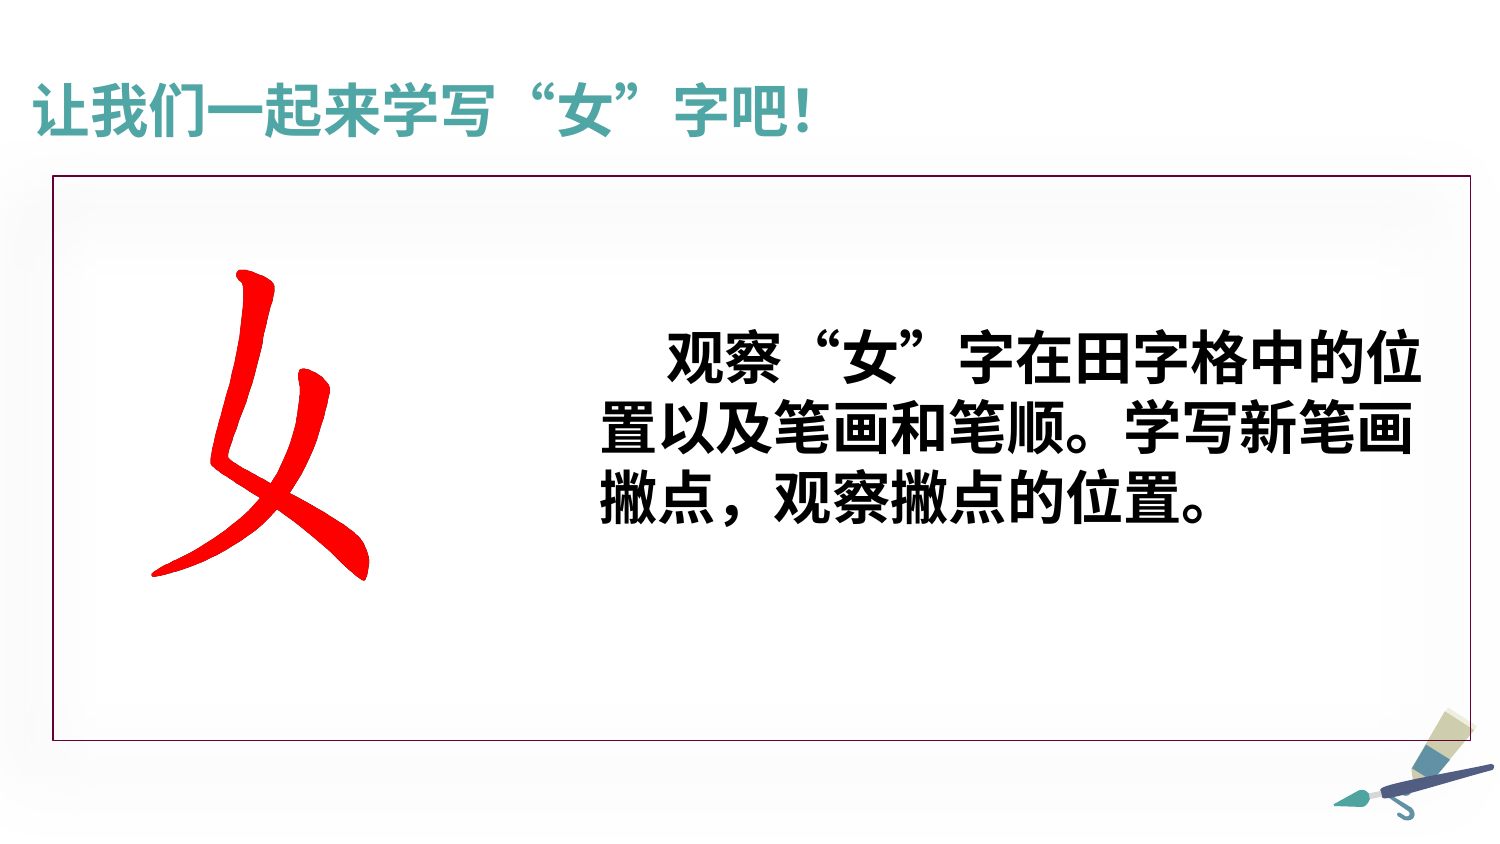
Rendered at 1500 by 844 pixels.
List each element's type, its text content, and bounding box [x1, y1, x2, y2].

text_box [1358, 708, 1481, 844]
text_box [53, 176, 1471, 741]
text_box 让我们一起来学写“女”字吧！ [23, 70, 916, 149]
